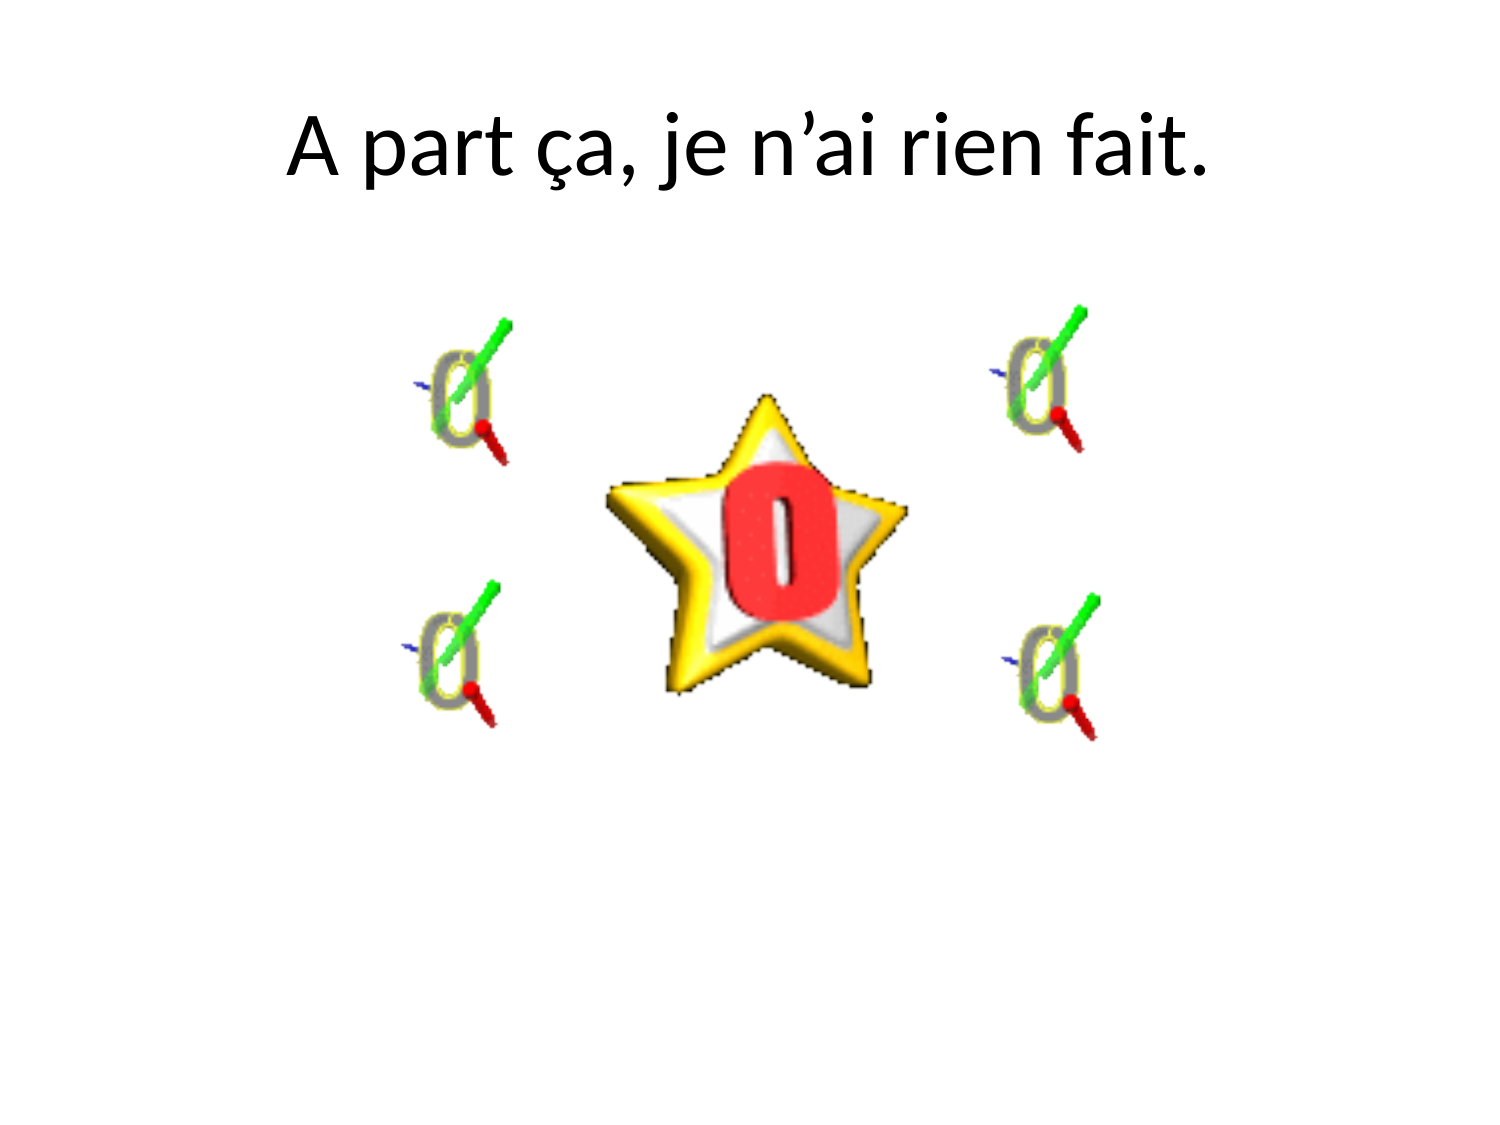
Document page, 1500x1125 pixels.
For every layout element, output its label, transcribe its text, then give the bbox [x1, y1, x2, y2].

picture [987, 587, 1105, 763]
picture [387, 574, 505, 751]
picture [974, 299, 1092, 476]
title A part ça, je n’ai rien fait. [75, 45, 1425, 233]
picture [574, 387, 938, 751]
picture [399, 312, 517, 488]
